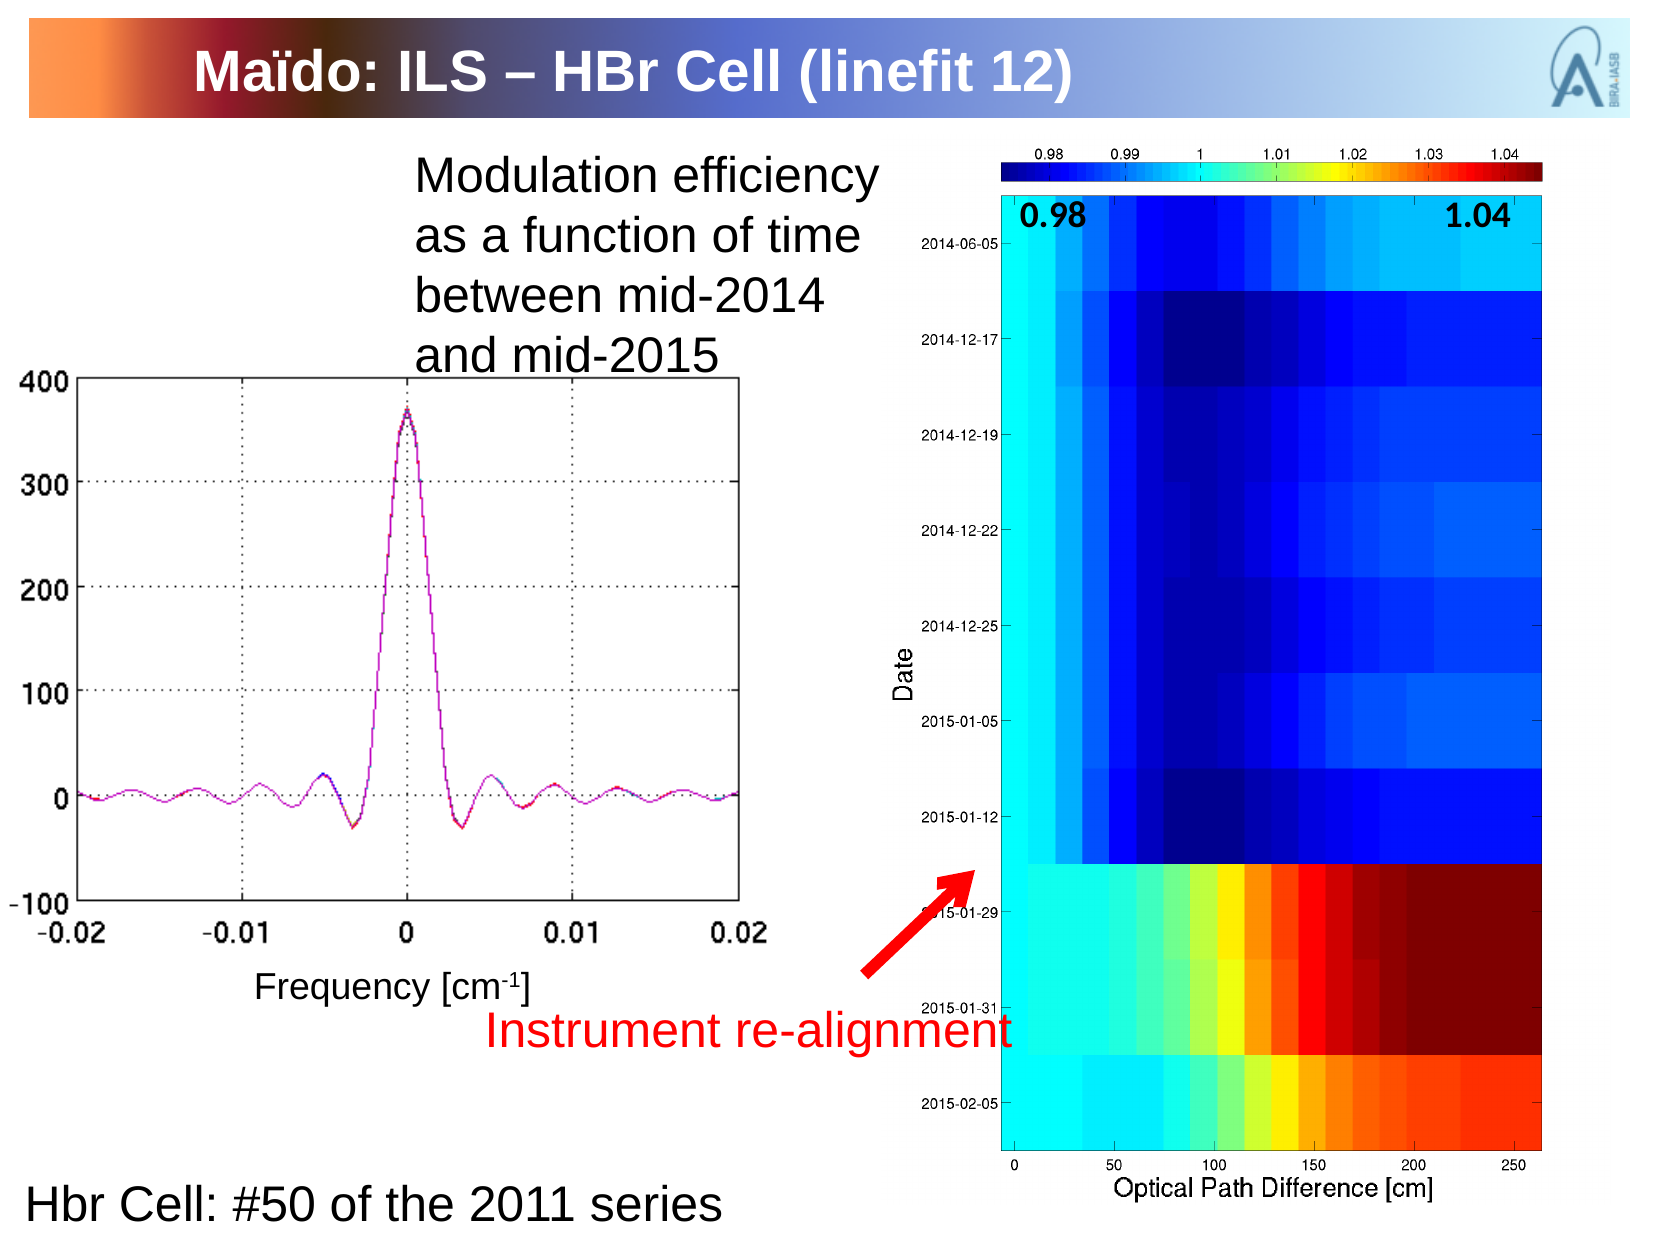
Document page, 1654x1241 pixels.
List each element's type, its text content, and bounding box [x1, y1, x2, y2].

title Maïdo: ILS – HBr Cell (linefit 12) [193, 25, 1536, 111]
text_box Modulation efficiency as a function of time between mid-2014 and mid-2015 [399, 134, 879, 435]
picture [880, 134, 1611, 1205]
text_box Instrument re-alignment [469, 989, 875, 1065]
text_box Hbr Cell: #50 of the 2011 series [9, 1163, 739, 1239]
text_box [8, 329, 777, 1013]
picture [29, 18, 1630, 118]
